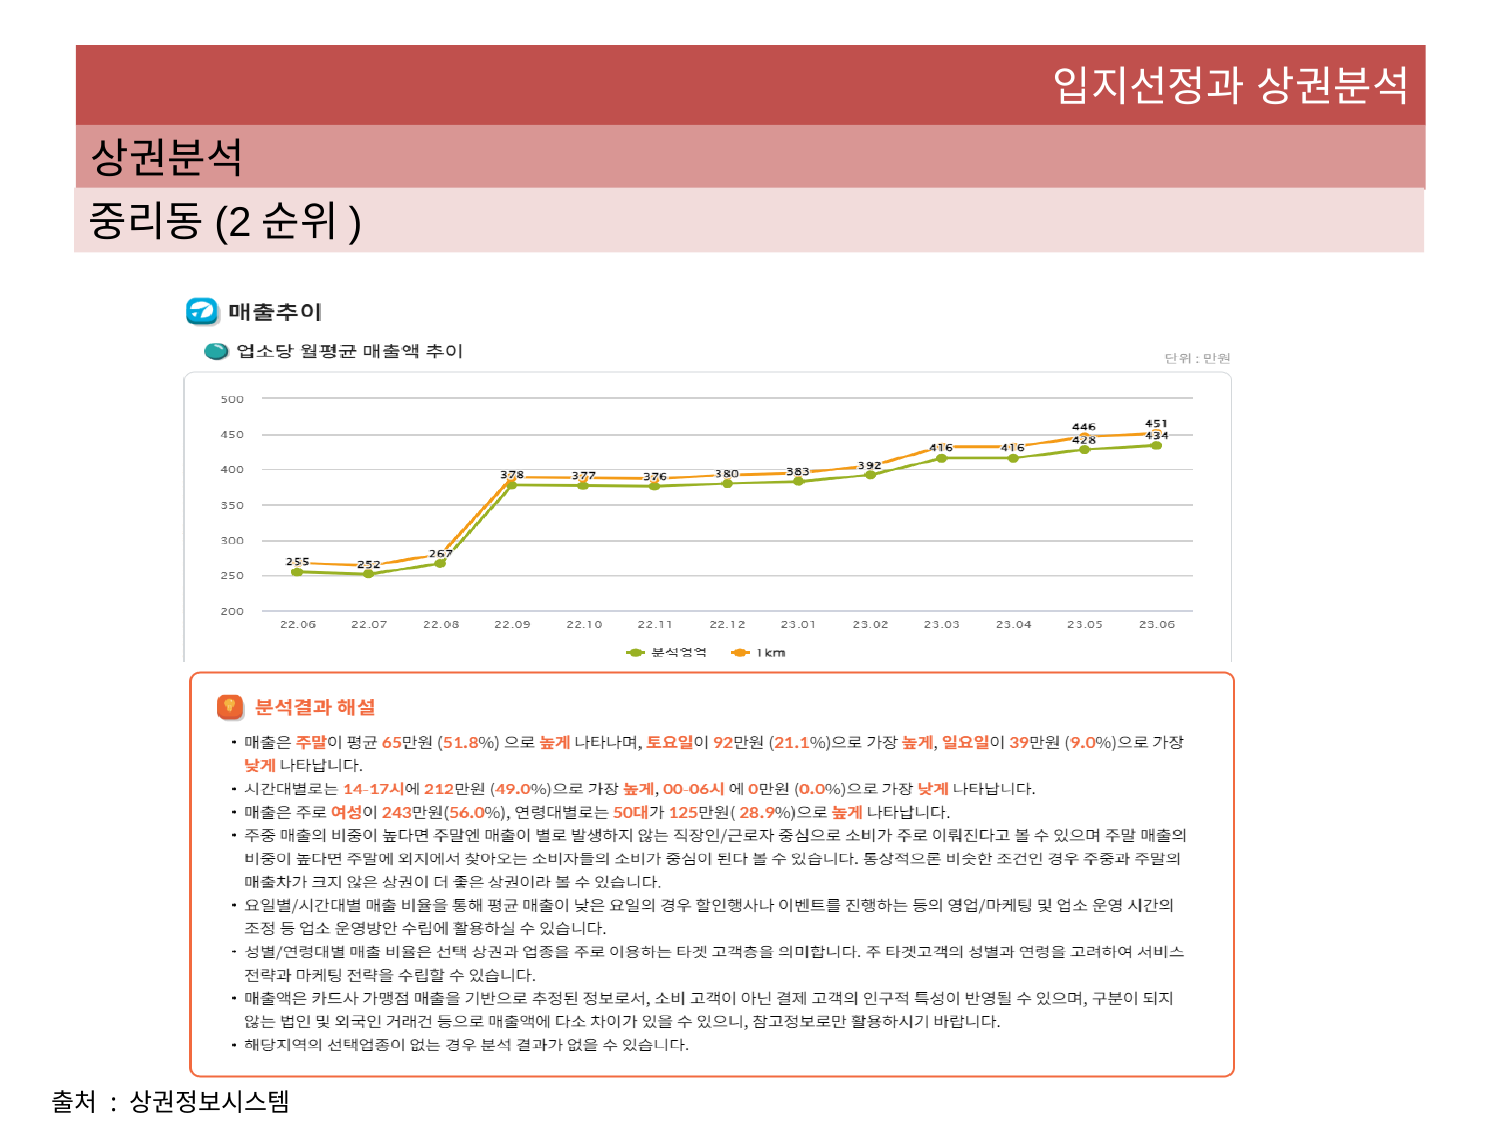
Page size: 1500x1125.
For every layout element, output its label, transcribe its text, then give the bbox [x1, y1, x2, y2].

picture [170, 290, 1259, 1080]
text_box 출처 : 상권정보시스템 [36, 1079, 306, 1125]
text_box 입지선정과 상권분석 [75, 45, 1426, 124]
text_box 중리동(2순위) [74, 187, 1425, 253]
text_box 상권분석 [75, 124, 1426, 190]
